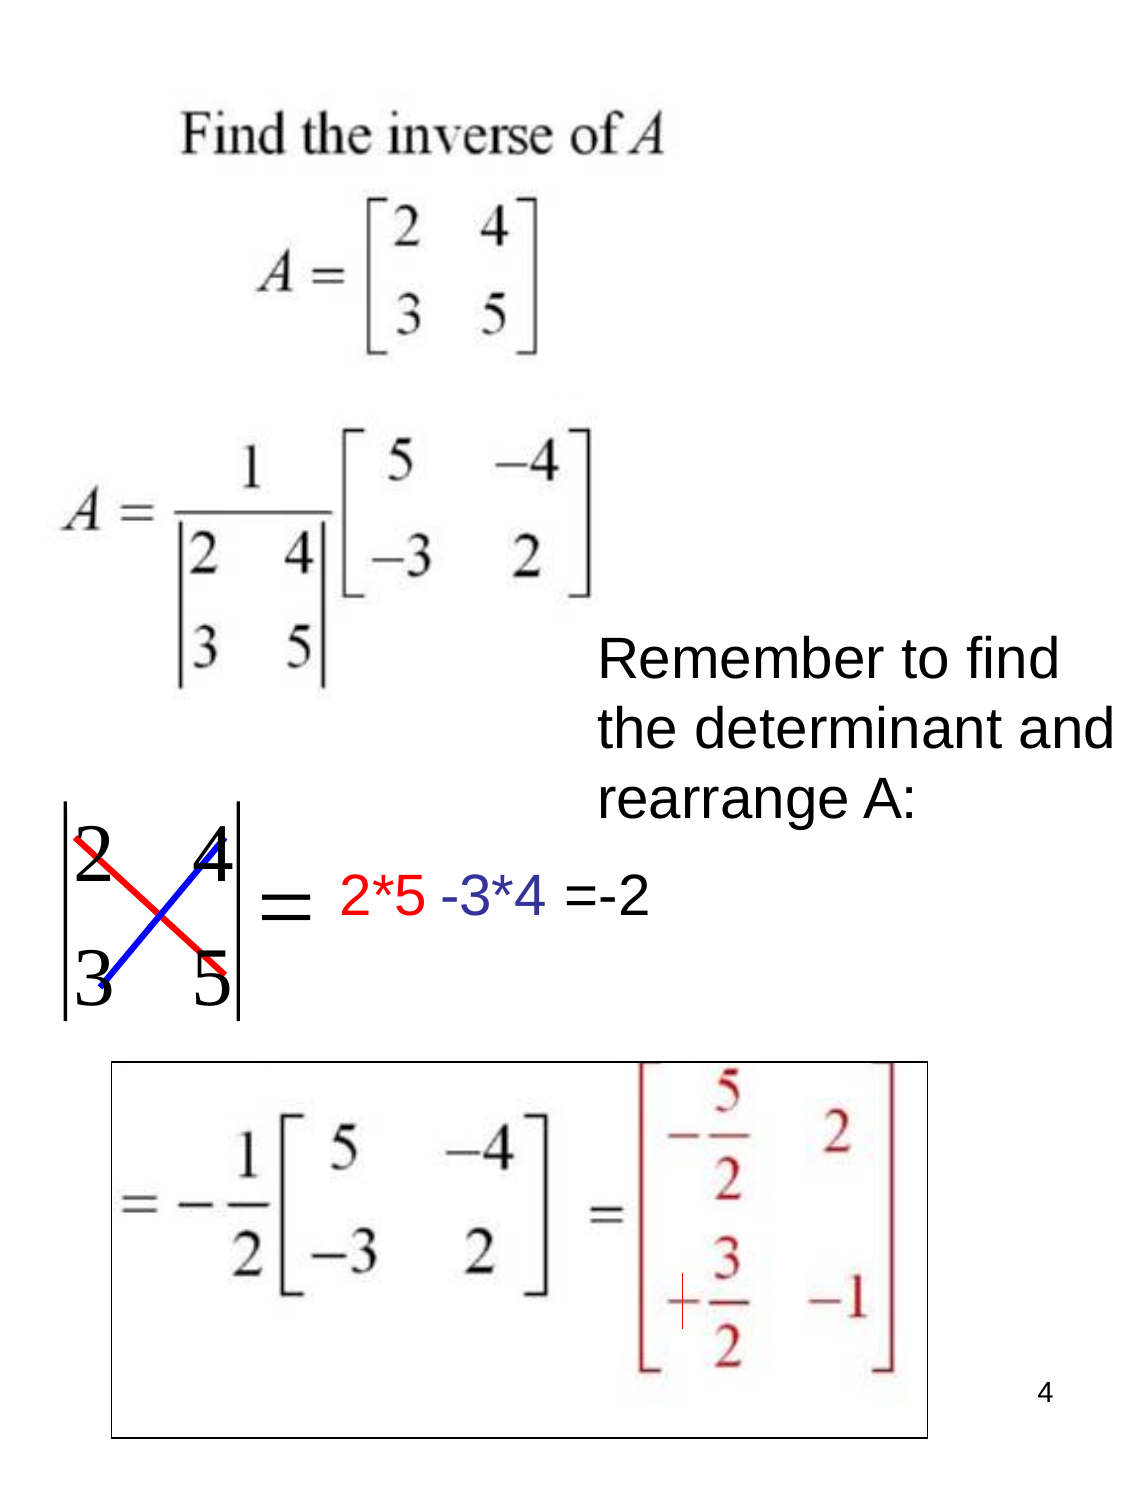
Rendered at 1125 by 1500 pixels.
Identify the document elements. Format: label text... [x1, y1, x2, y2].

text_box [0, 399, 600, 701]
text_box Remember to find the determinant and rearrange A: [582, 612, 1125, 838]
slide_number 4 [806, 1365, 1069, 1471]
picture [162, 62, 693, 364]
text_box =-2 [550, 849, 666, 935]
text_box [49, 787, 326, 1036]
text_box -3*4 [425, 849, 550, 935]
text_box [112, 1062, 928, 1438]
text_box 2*5 [329, 849, 425, 935]
